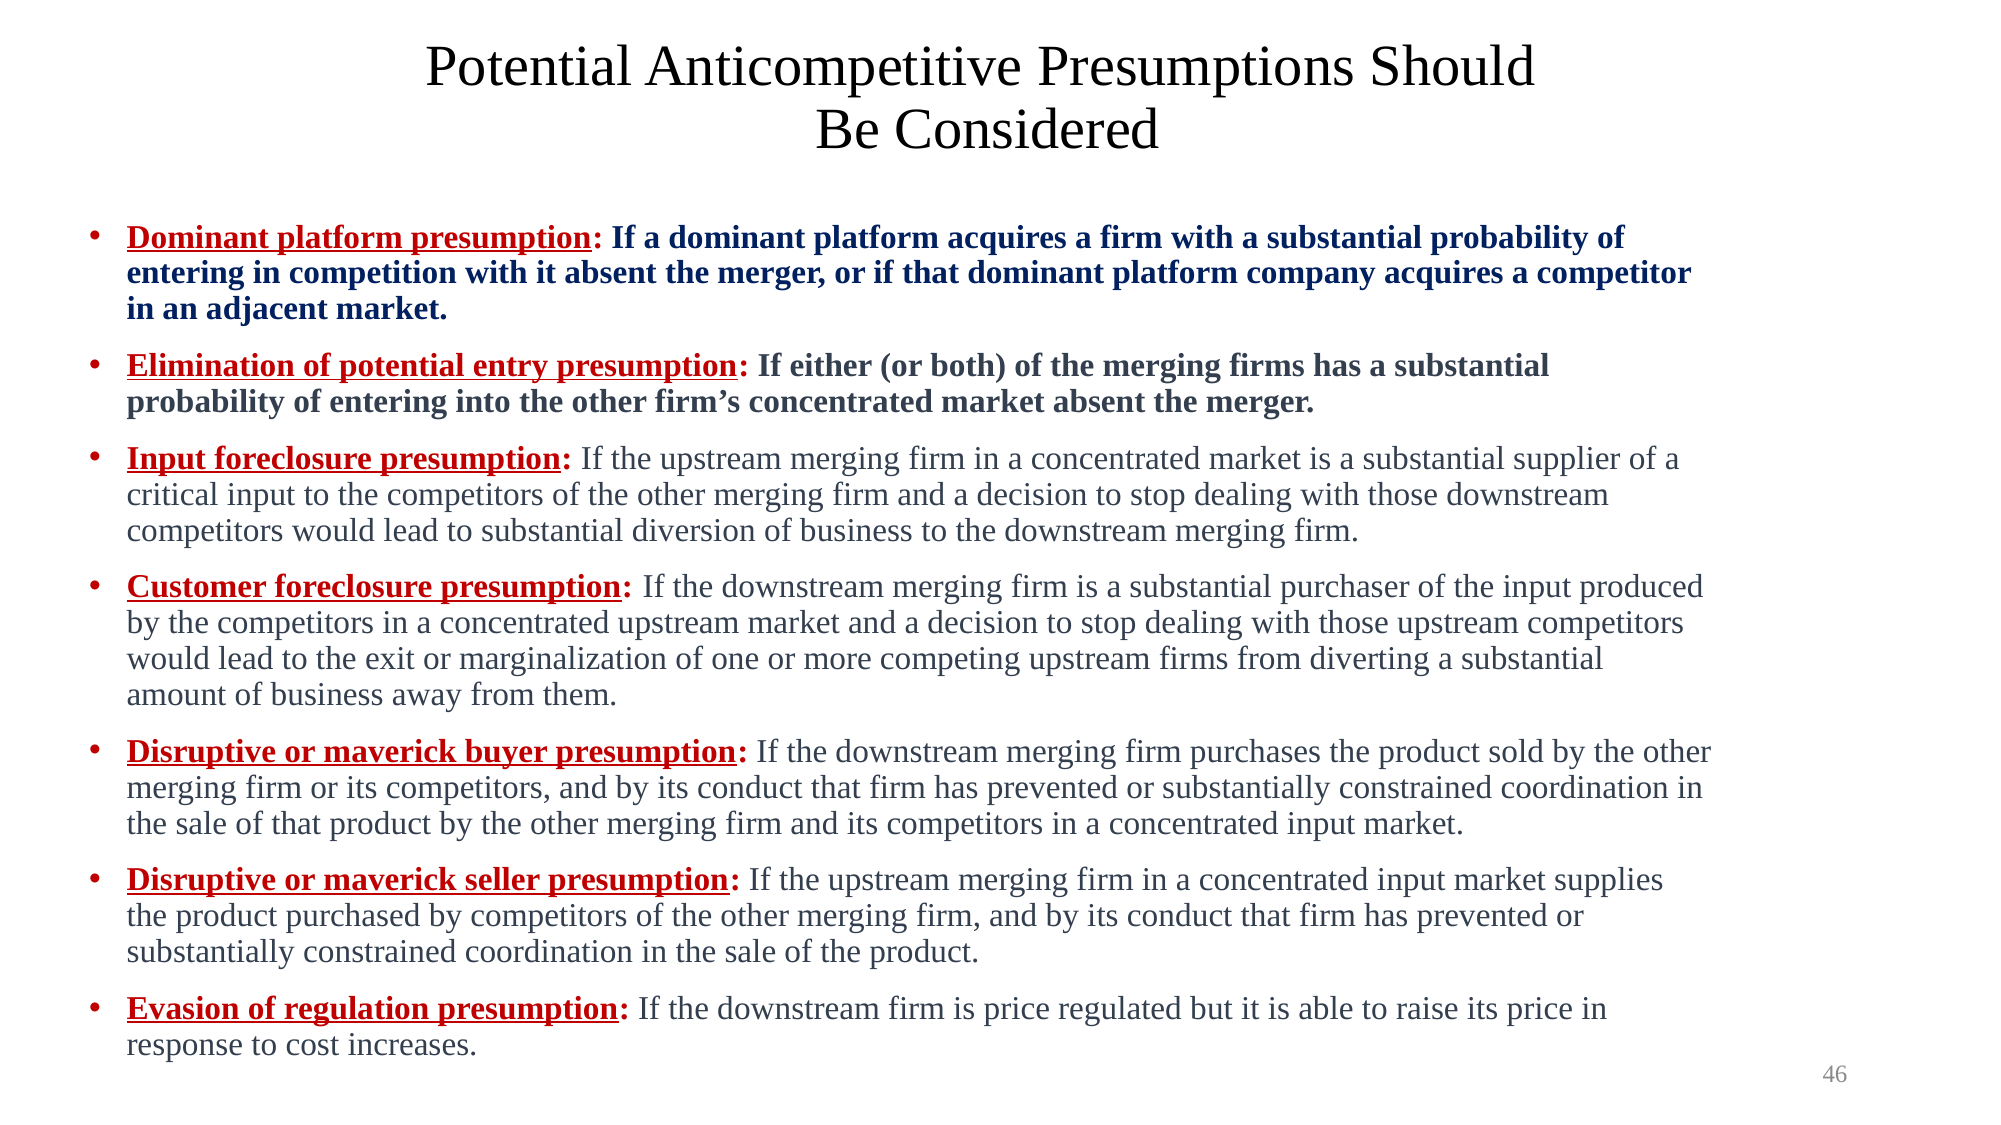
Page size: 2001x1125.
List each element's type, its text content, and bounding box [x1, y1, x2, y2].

title Potential Anticompetitive Presumptions Should Be Considered [295, 26, 1680, 170]
slide_number 46 [1412, 1042, 1863, 1103]
list Dominant platform presumption: If a dominant platform acquires a firm with a substantial probability of entering in competition with it absent the merger, or if that dominant platform company acquires a competitor in an adjacent market. Elimination of potential entry presumption: If either (or both) of the merging firms has a substantial probability of entering into the other firm’s concentrated market absent the merger. Input foreclosure presumption: If the upstream merging firm in a concentrated market is a substantial supplier of a critical input to the competitors of the other merging firm and a decision to stop dealing with those downstream competitors would lead to substantial diversion of business to the downstream merging firm. Customer foreclosure presumption: If the downstream merging firm is a substantial purchaser of the input produced by the competitors in a concentrated upstream market and a decision to stop dealing with those upstream competitors would lead to the exit or marginalization of one or more competing upstream firms from diverting a substantial amount of business away from them. Disruptive or maverick buyer presumption: If the downstream merging firm purchases the product sold by the other merging firm or its competitors, and by its conduct that firm has prevented or substantially constrained coordination in the sale of that product by the other merging firm and its competitors in a concentrated input market. Disruptive or maverick seller presumption: If the upstream merging firm in a concentrated input market supplies the product purchased by competitors of the other merging firm, and by its conduct that firm has prevented or substantially constrained coordination in the sale of the product. Evasion of regulation presumption: If the downstream firm is price regulated but it is able to raise its price in response to cost increases. [74, 211, 1729, 1125]
